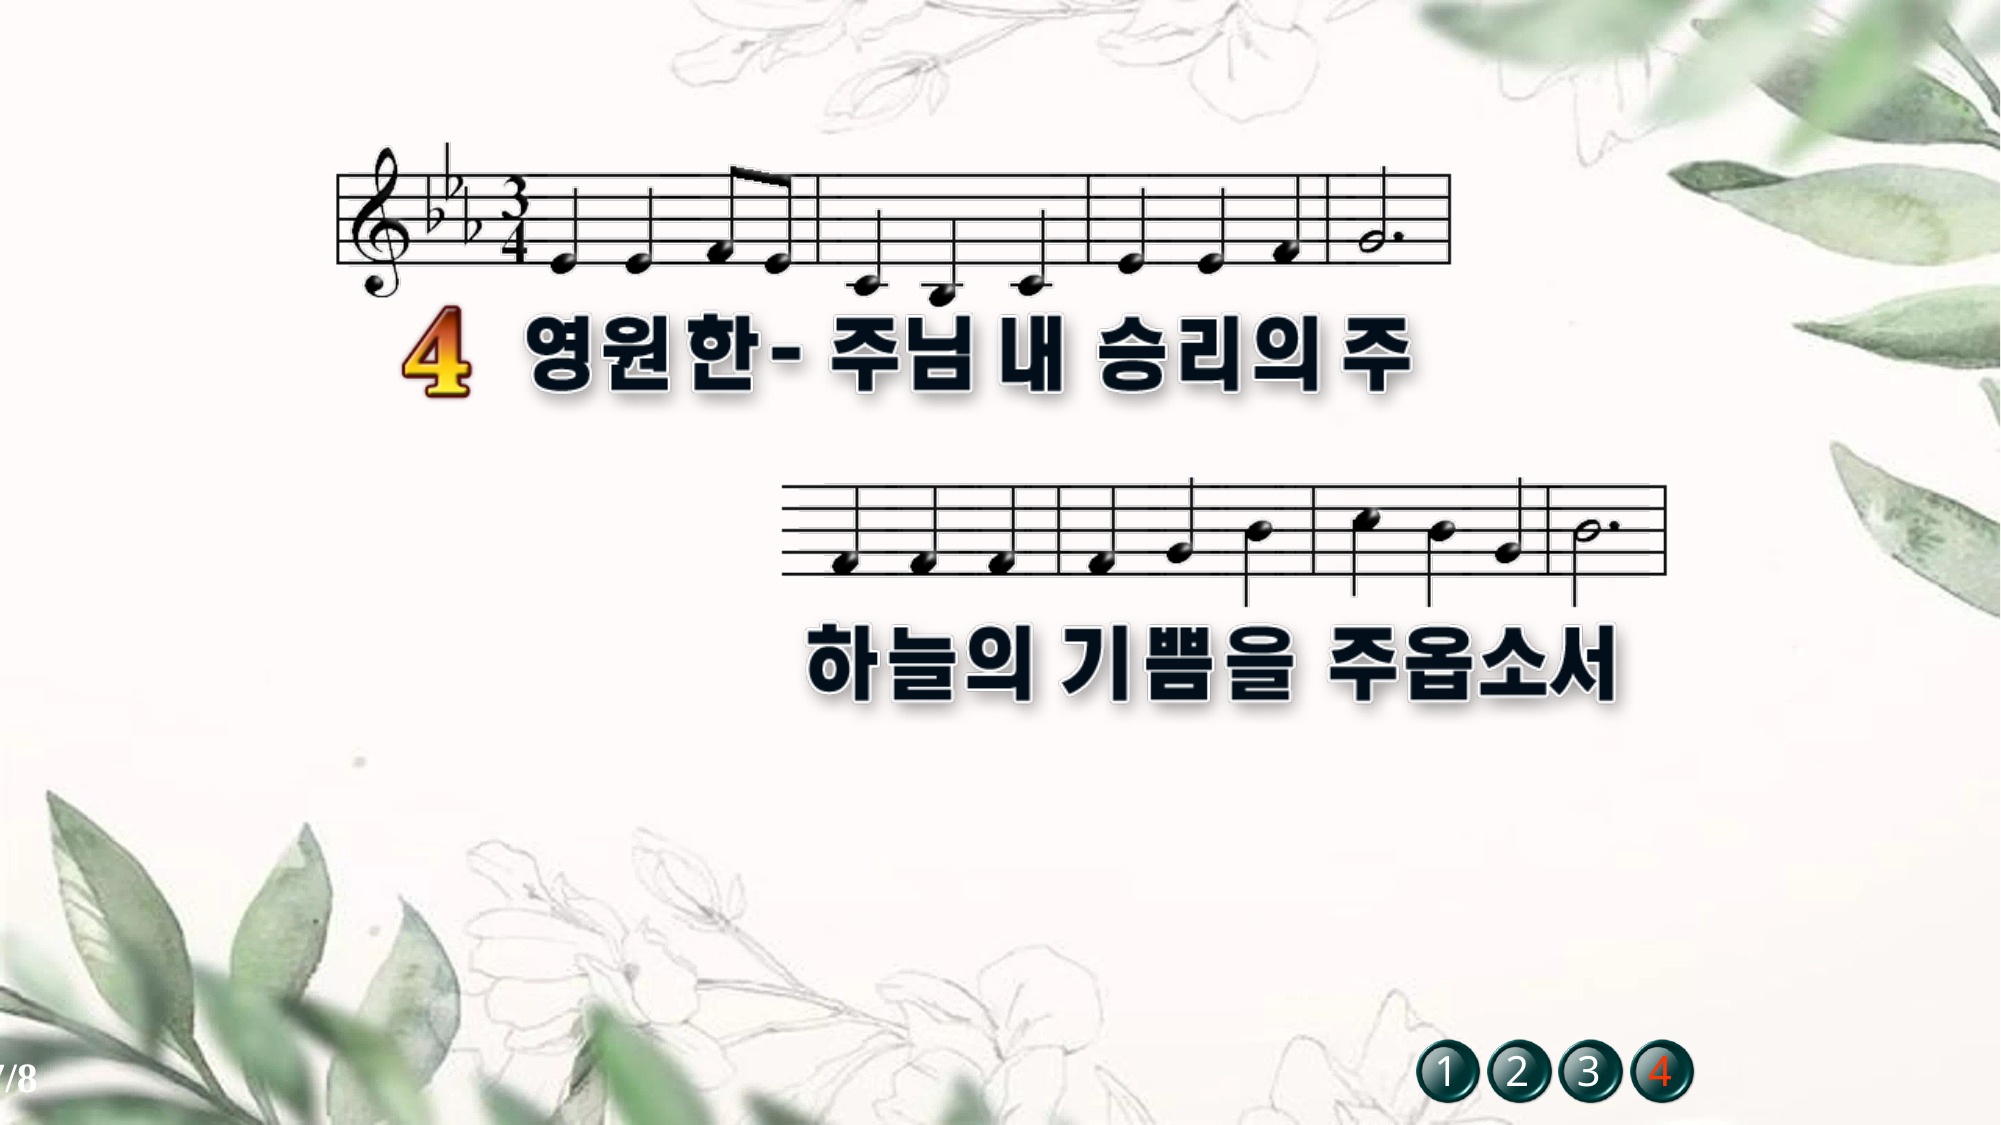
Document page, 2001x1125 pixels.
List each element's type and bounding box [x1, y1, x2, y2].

text_box [1555, 1035, 1626, 1106]
text_box [1413, 1035, 1484, 1106]
picture [0, 0, 2001, 1125]
text_box [1484, 1035, 1555, 1106]
text_box [1627, 1035, 1697, 1106]
